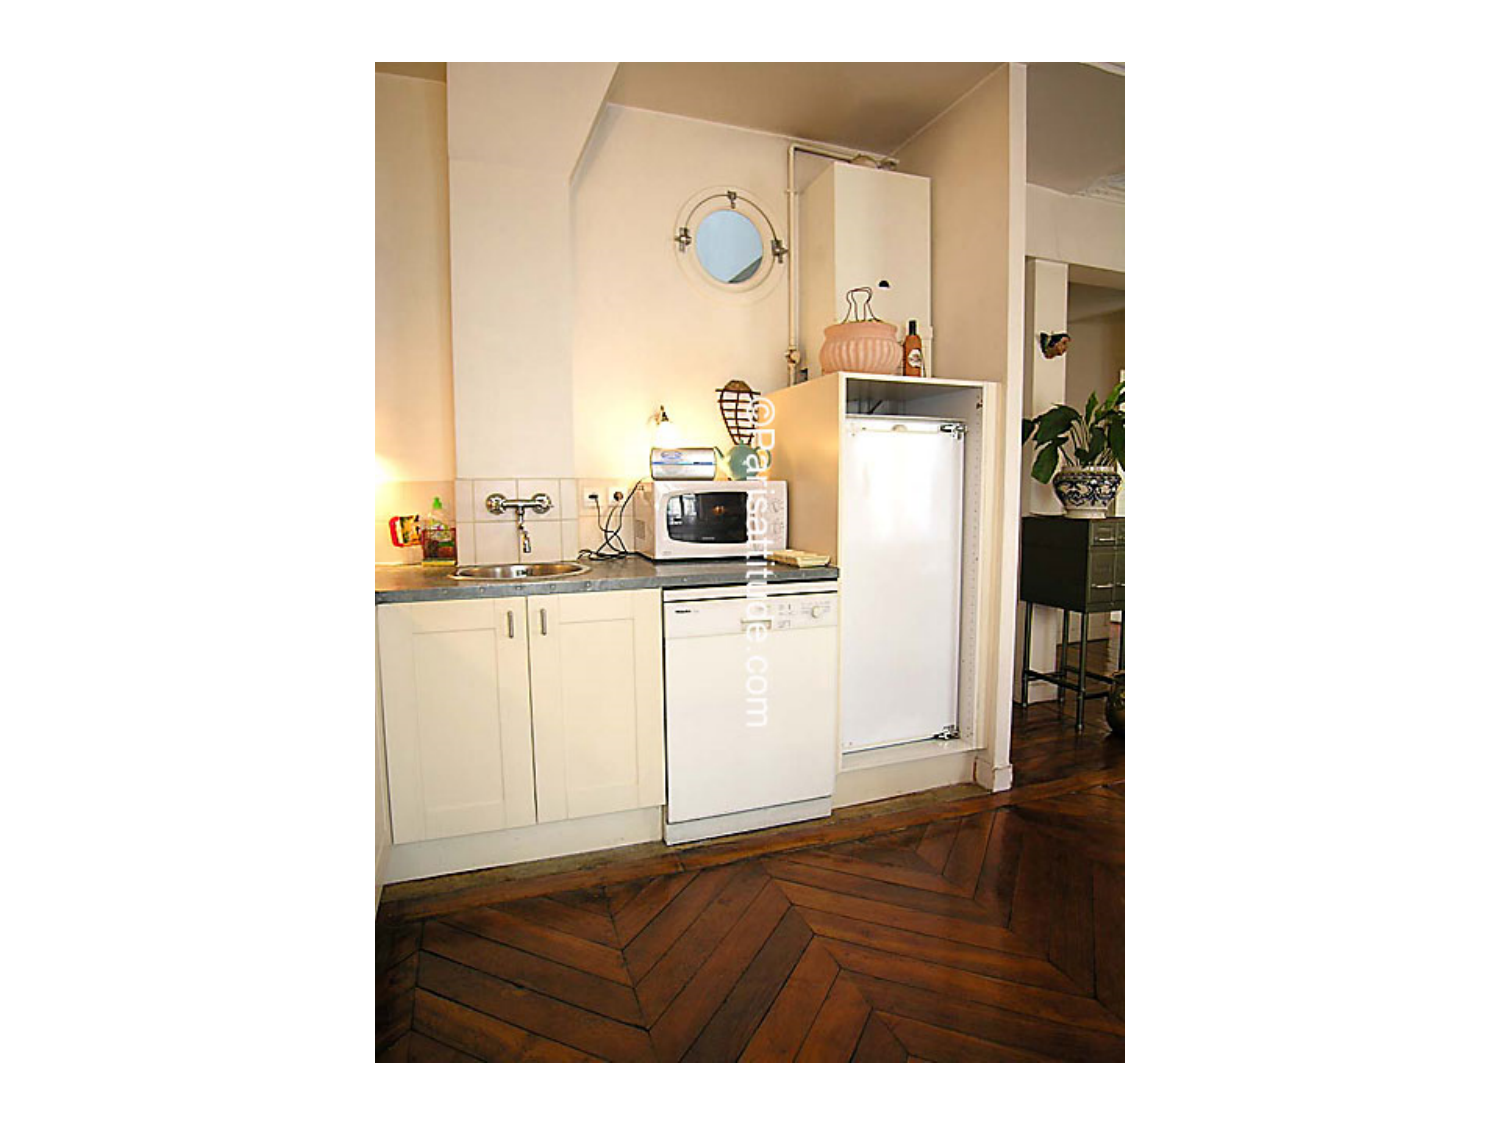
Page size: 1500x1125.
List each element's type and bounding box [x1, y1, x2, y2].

picture [374, 62, 1126, 1063]
